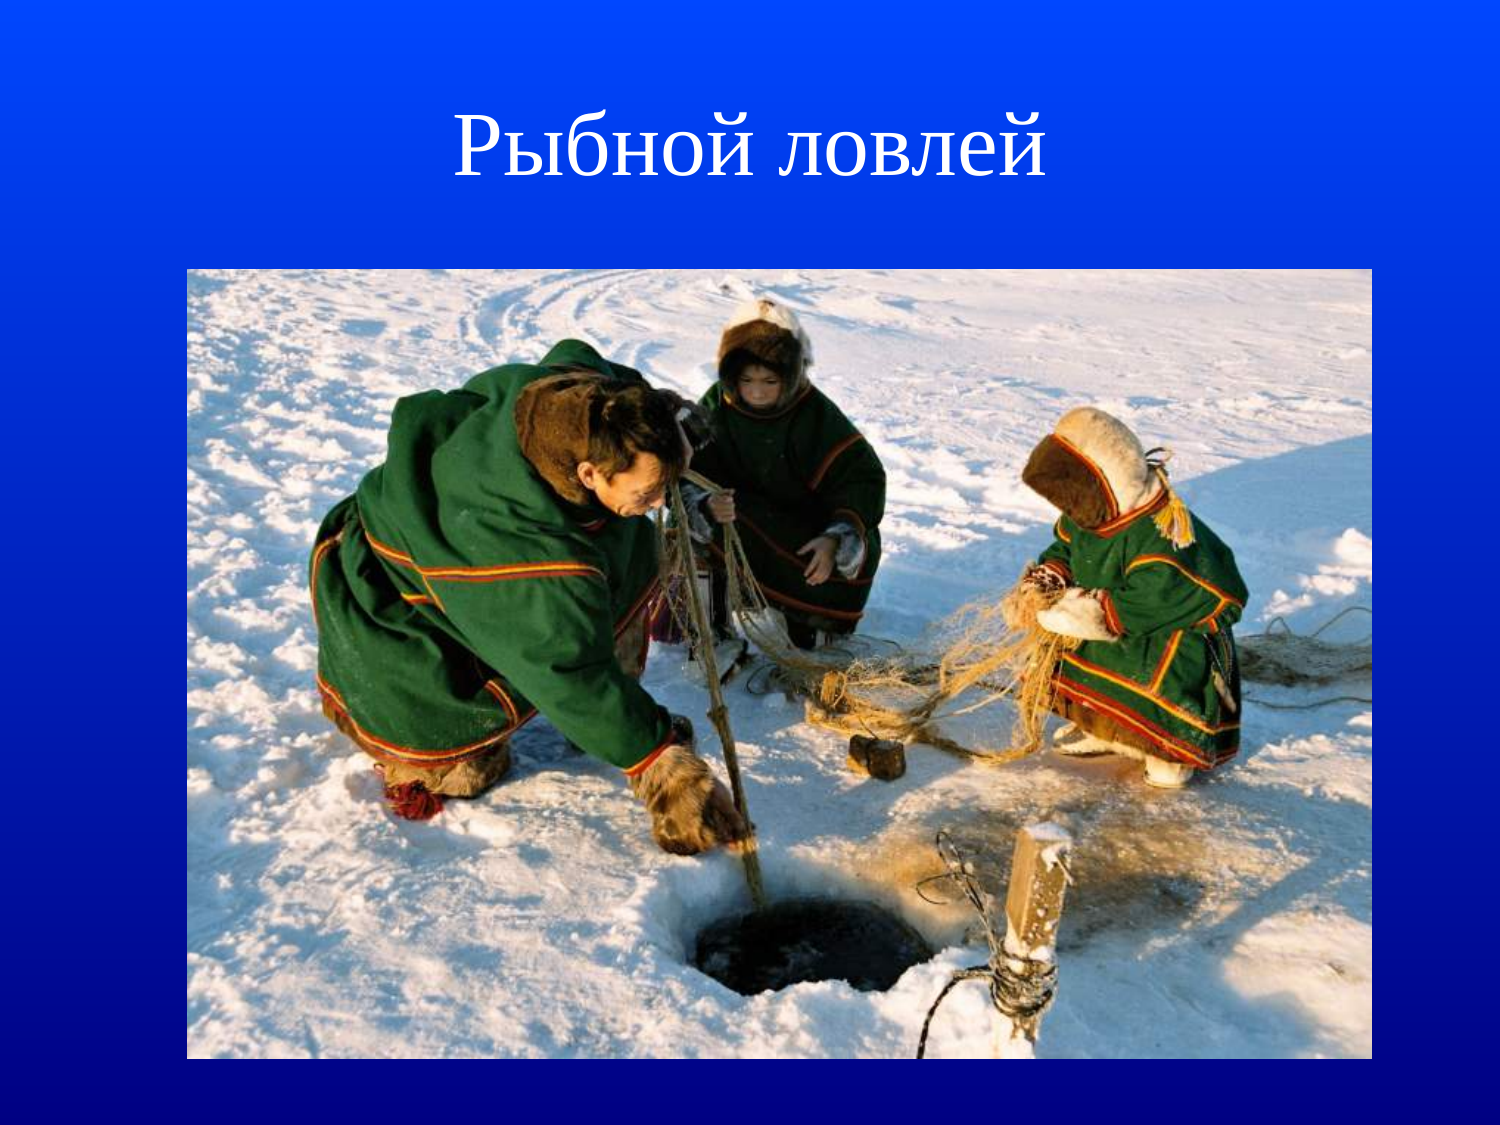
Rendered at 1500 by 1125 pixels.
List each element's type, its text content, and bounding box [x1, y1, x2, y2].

picture [187, 269, 1372, 1059]
title Рыбной ловлей [75, 45, 1425, 233]
